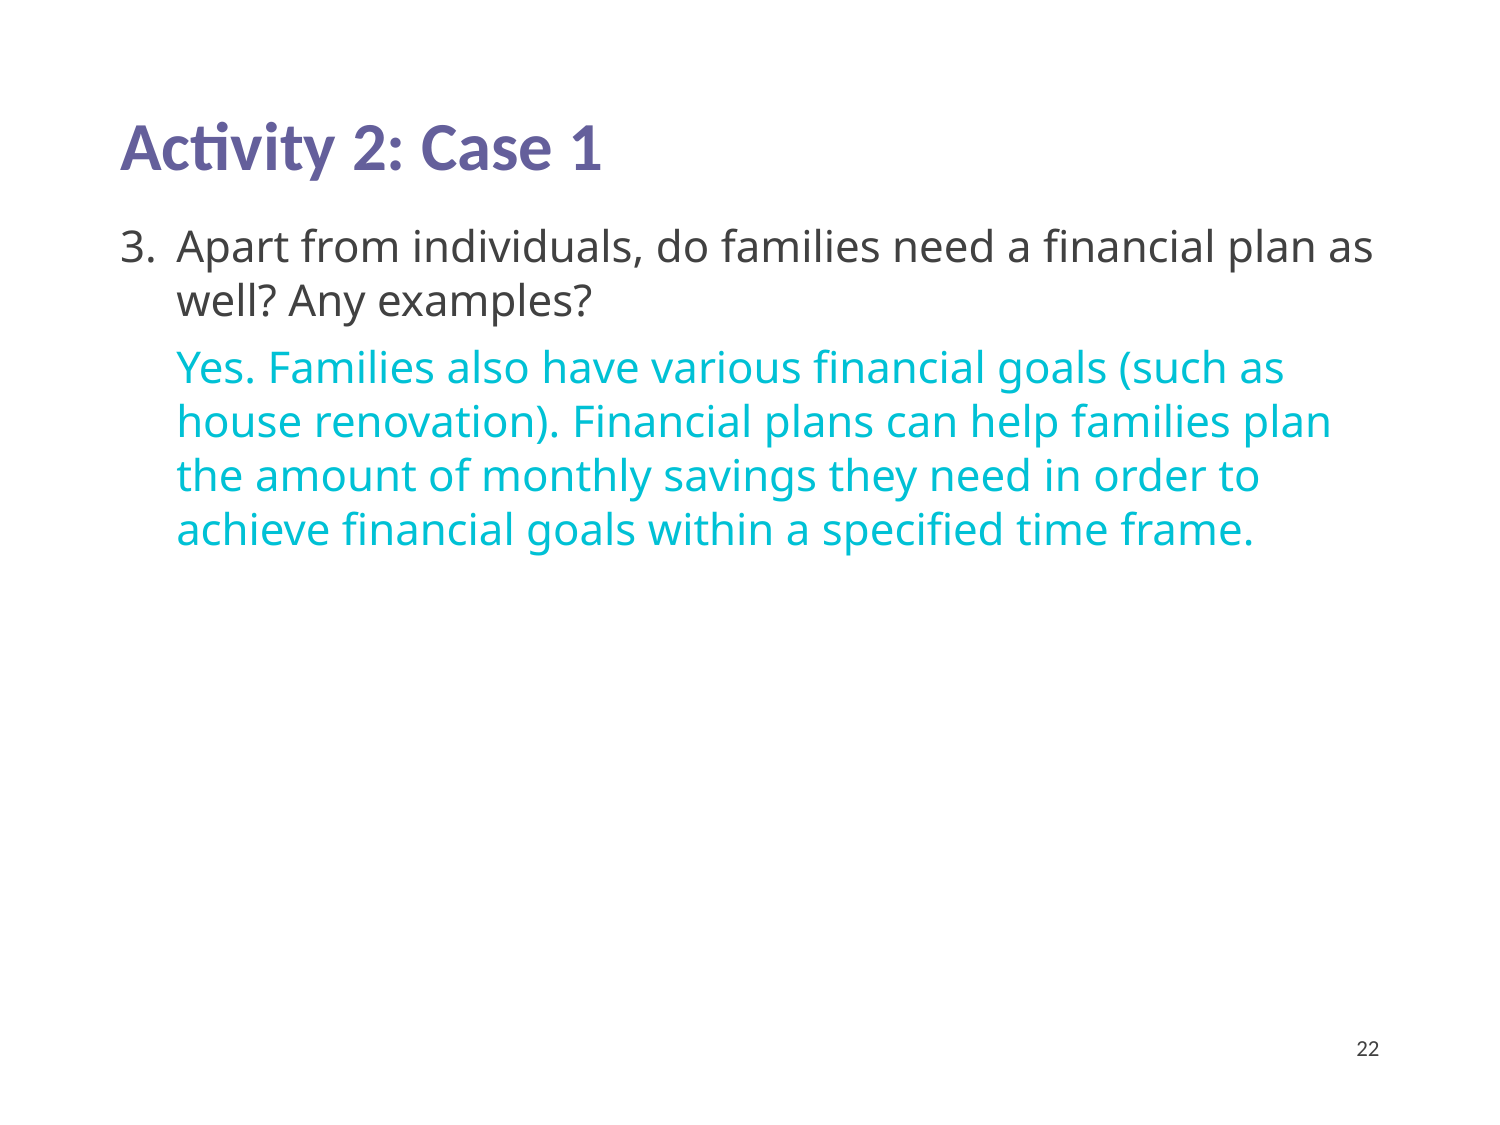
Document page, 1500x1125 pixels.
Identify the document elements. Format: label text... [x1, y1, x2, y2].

list Activity 2: Case 1 [119, 113, 1382, 215]
list Apart from individuals, do families need a financial plan as well? Any examples? Yes. Families also have various financial goals (such as house renovation). Financial plans can help families plan the amount of monthly savings they need in order to achieve financial goals within a specified time frame. [119, 216, 1381, 811]
slide_number 22 [1353, 1035, 1381, 1062]
